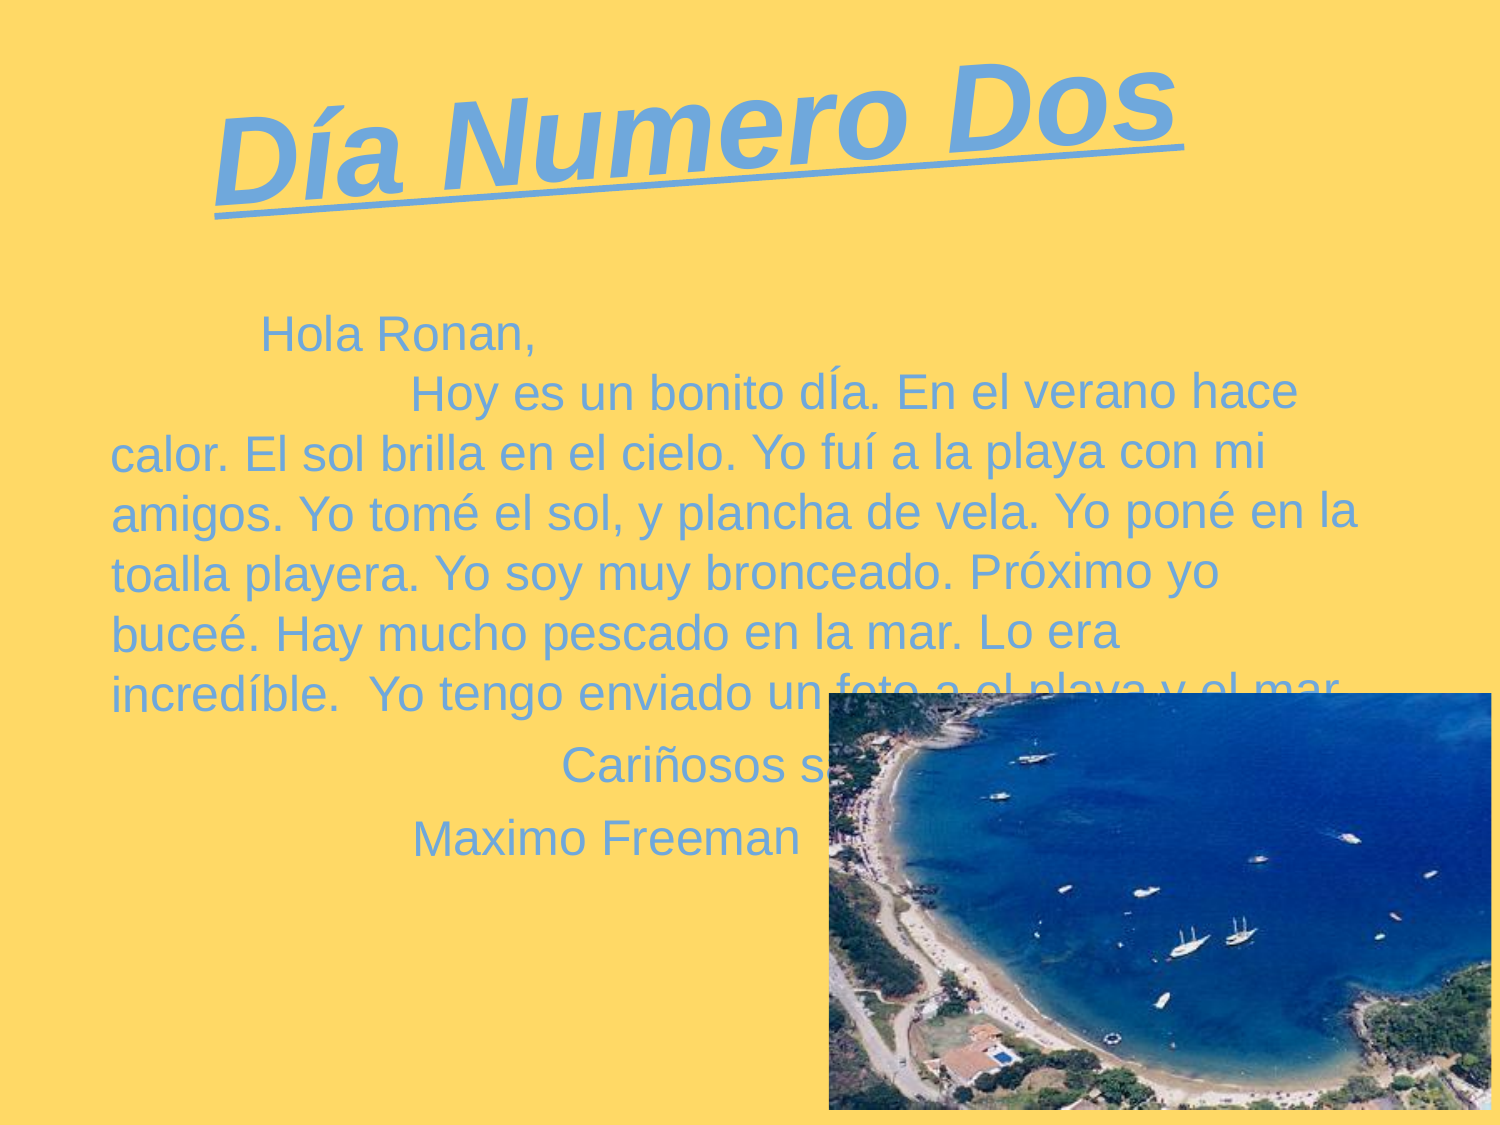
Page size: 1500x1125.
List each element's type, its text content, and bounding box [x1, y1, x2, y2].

title Día Numero Dos [25, 0, 1313, 259]
subtitle Hola Ronan, Hoy es un bonito dÍa. En el verano hace calor. El sol brilla en el cielo. Yo fuí a la playa con mi amigos. Yo tomé el sol, y plancha de vela. Yo poné en la toalla playera. Yo soy muy bronceado. Próximo yo buceé. Hay mucho pescado en la mar. Lo era incredíble. Yo tengo enviado un foto a el playa y el mar. Cariñosos saludos, Maximo Freeman [95, 282, 1378, 970]
text_box [828, 693, 1492, 1110]
